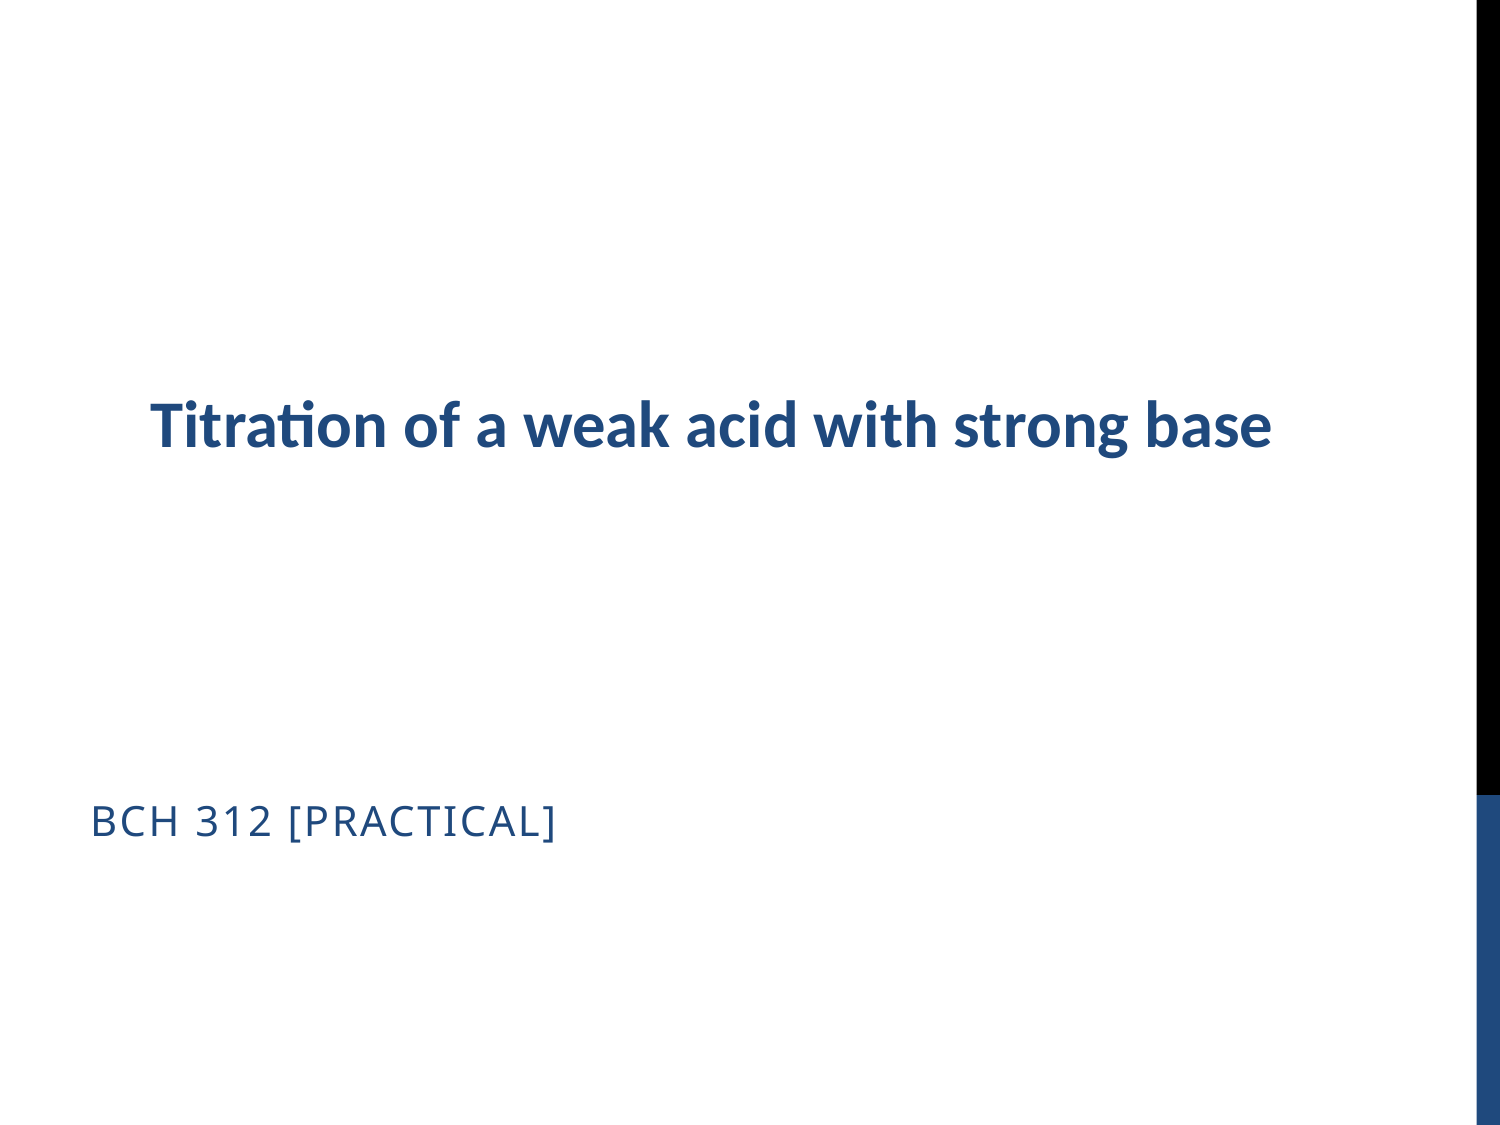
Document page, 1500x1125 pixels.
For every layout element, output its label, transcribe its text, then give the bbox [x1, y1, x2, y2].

text_box Titration of a weak acid with strong base [0, 373, 1442, 549]
subtitle BCH 312 [PRACTICAL] [75, 787, 1200, 938]
